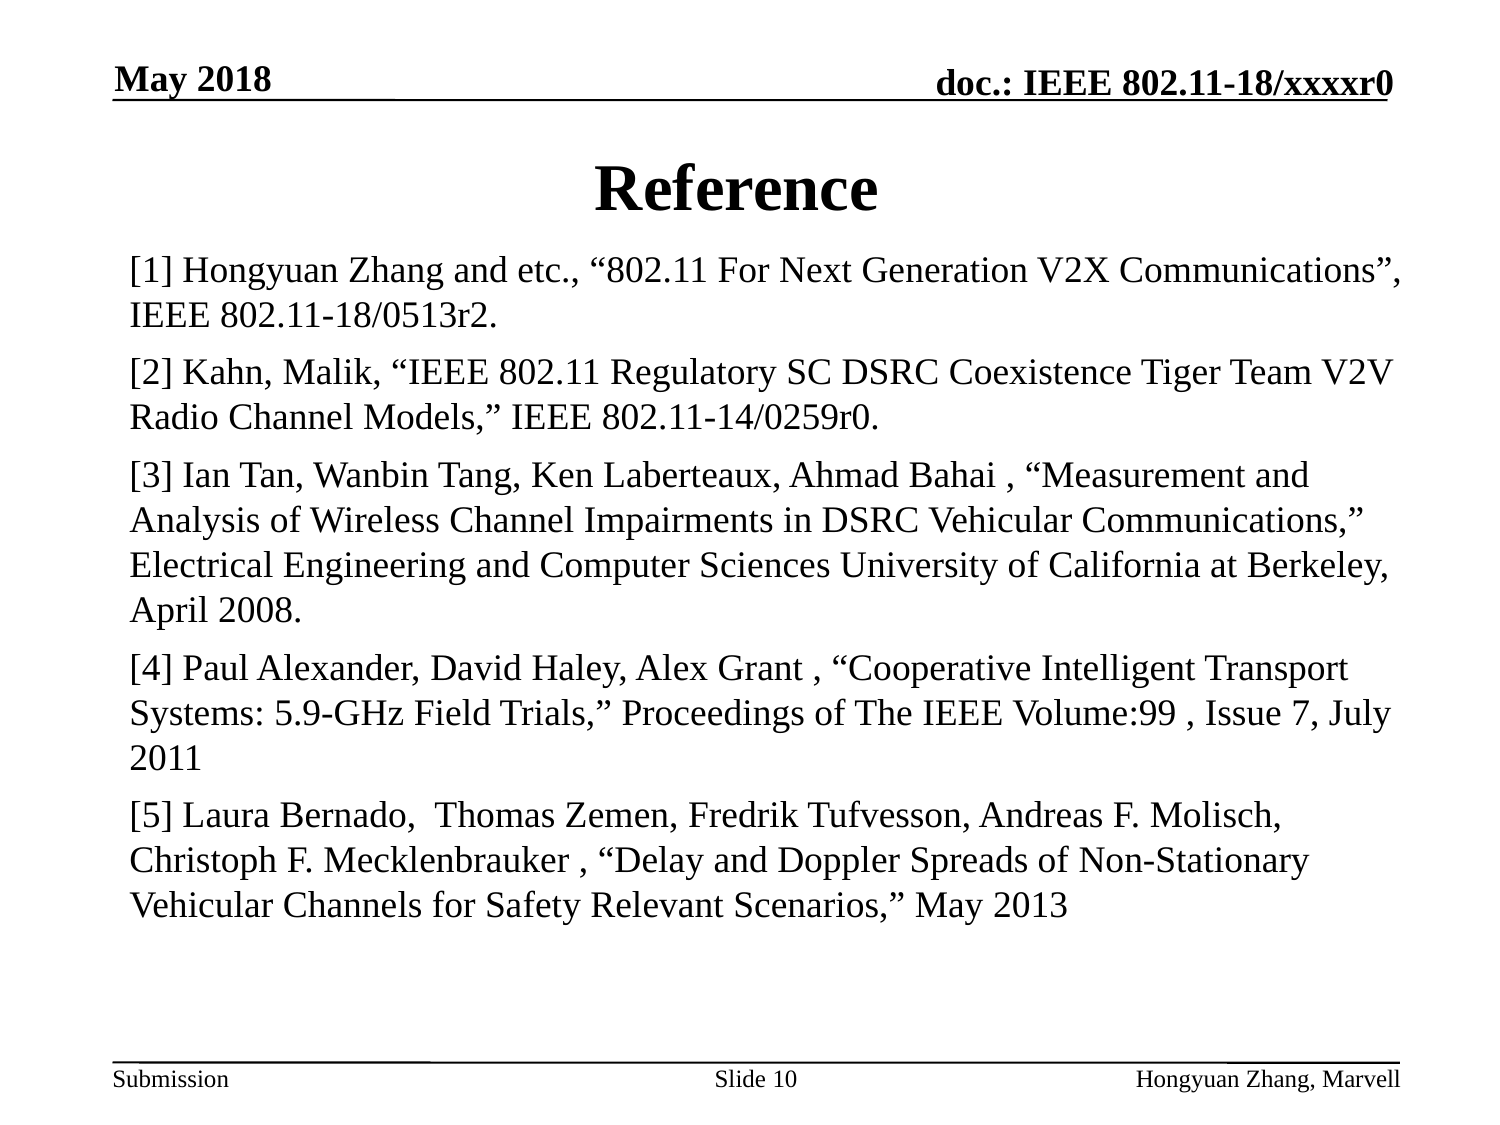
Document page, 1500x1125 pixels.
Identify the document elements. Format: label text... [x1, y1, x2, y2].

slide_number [114, 54, 423, 100]
footer Hongyuan Zhang, Marvell [878, 1061, 1402, 1093]
slide_number Slide 10 [712, 1061, 800, 1123]
title Reference [99, 96, 1375, 272]
list [1] Hongyuan Zhang and etc., “802.11 For Next Generation V2X Communications”, IEEE 802.11-18/0513r2. [2] Kahn, Malik, “IEEE 802.11 Regulatory SC DSRC Coexistence Tiger Team V2V Radio Channel Models,” IEEE 802.11-14/0259r0. [3] Ian Tan, Wanbin Tang, Ken Laberteaux, Ahmad Bahai , “Measurement and Analysis of Wireless Channel Impairments in DSRC Vehicular Communications,” Electrical Engineering and Computer Sciences University of California at Berkeley, April 2008. [4] Paul Alexander, David Haley, Alex Grant , “Cooperative Intelligent Transport Systems: 5.9-GHz Field Trials,” Proceedings of The IEEE Volume:99 , Issue 7, July 2011 [5] Laura Bernado, Thomas Zemen, Fredrik Tufvesson, Andreas F. Molisch, Christoph F. Mecklenbrauker , “Delay and Doppler Spreads of Non-Stationary Vehicular Channels for Safety Relevant Scenarios,” May 2013 [114, 237, 1454, 1001]
